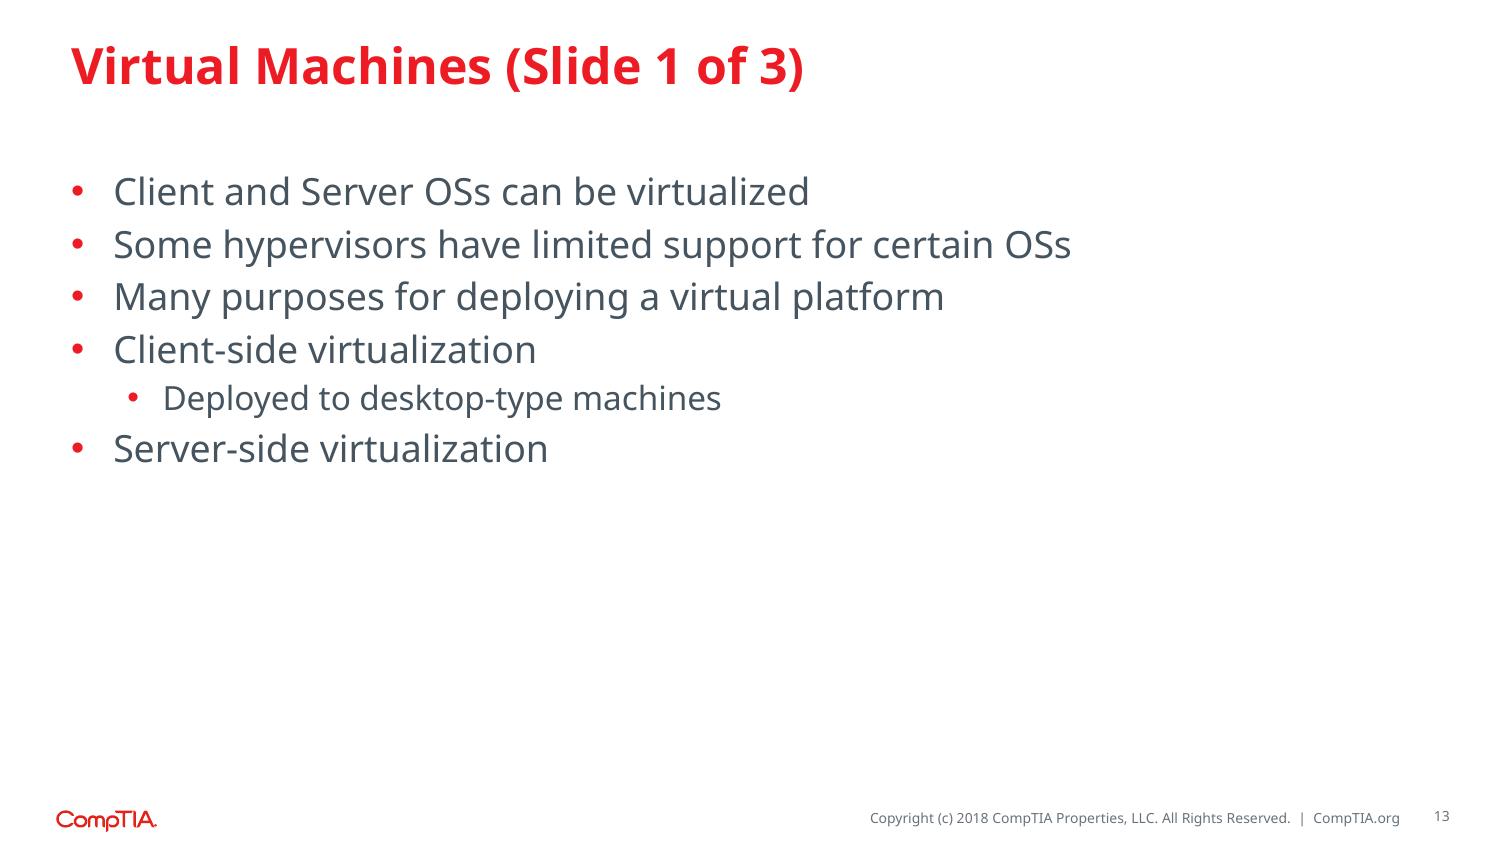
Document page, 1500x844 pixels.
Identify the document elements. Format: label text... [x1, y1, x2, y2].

slide_number 13 [1407, 800, 1450, 835]
list Client and Server OSs can be virtualized Some hypervisors have limited support for certain OSs Many purposes for deploying a virtual platform Client-side virtualization Deployed to desktop-type machines Server-side virtualization [56, 160, 1444, 746]
title Virtual Machines (Slide 1 of 3) [56, 12, 1444, 117]
